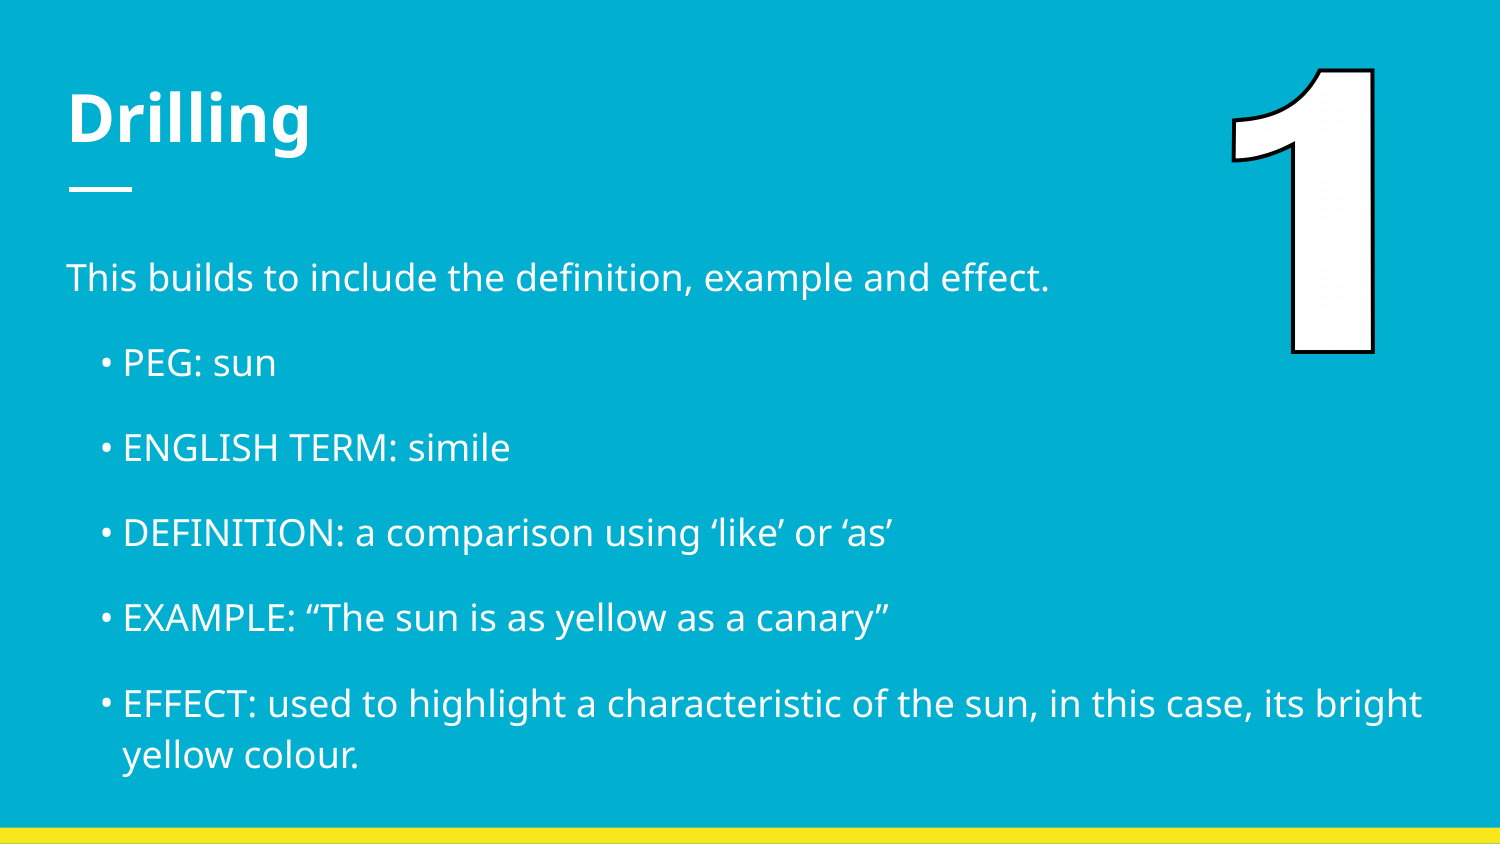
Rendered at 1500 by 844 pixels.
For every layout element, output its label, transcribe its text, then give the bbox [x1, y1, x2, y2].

title Drilling [51, 61, 1199, 167]
picture [1204, 50, 1450, 367]
list This builds to include the definition, example and effect. PEG: sun ENGLISH TERM: simile DEFINITION: a comparison using ‘like’ or ‘as’ EXAMPLE: “The sun is as yellow as a canary” EFFECT: used to highlight a characteristic of the sun, in this case, its bright yellow colour. [51, 232, 1449, 750]
